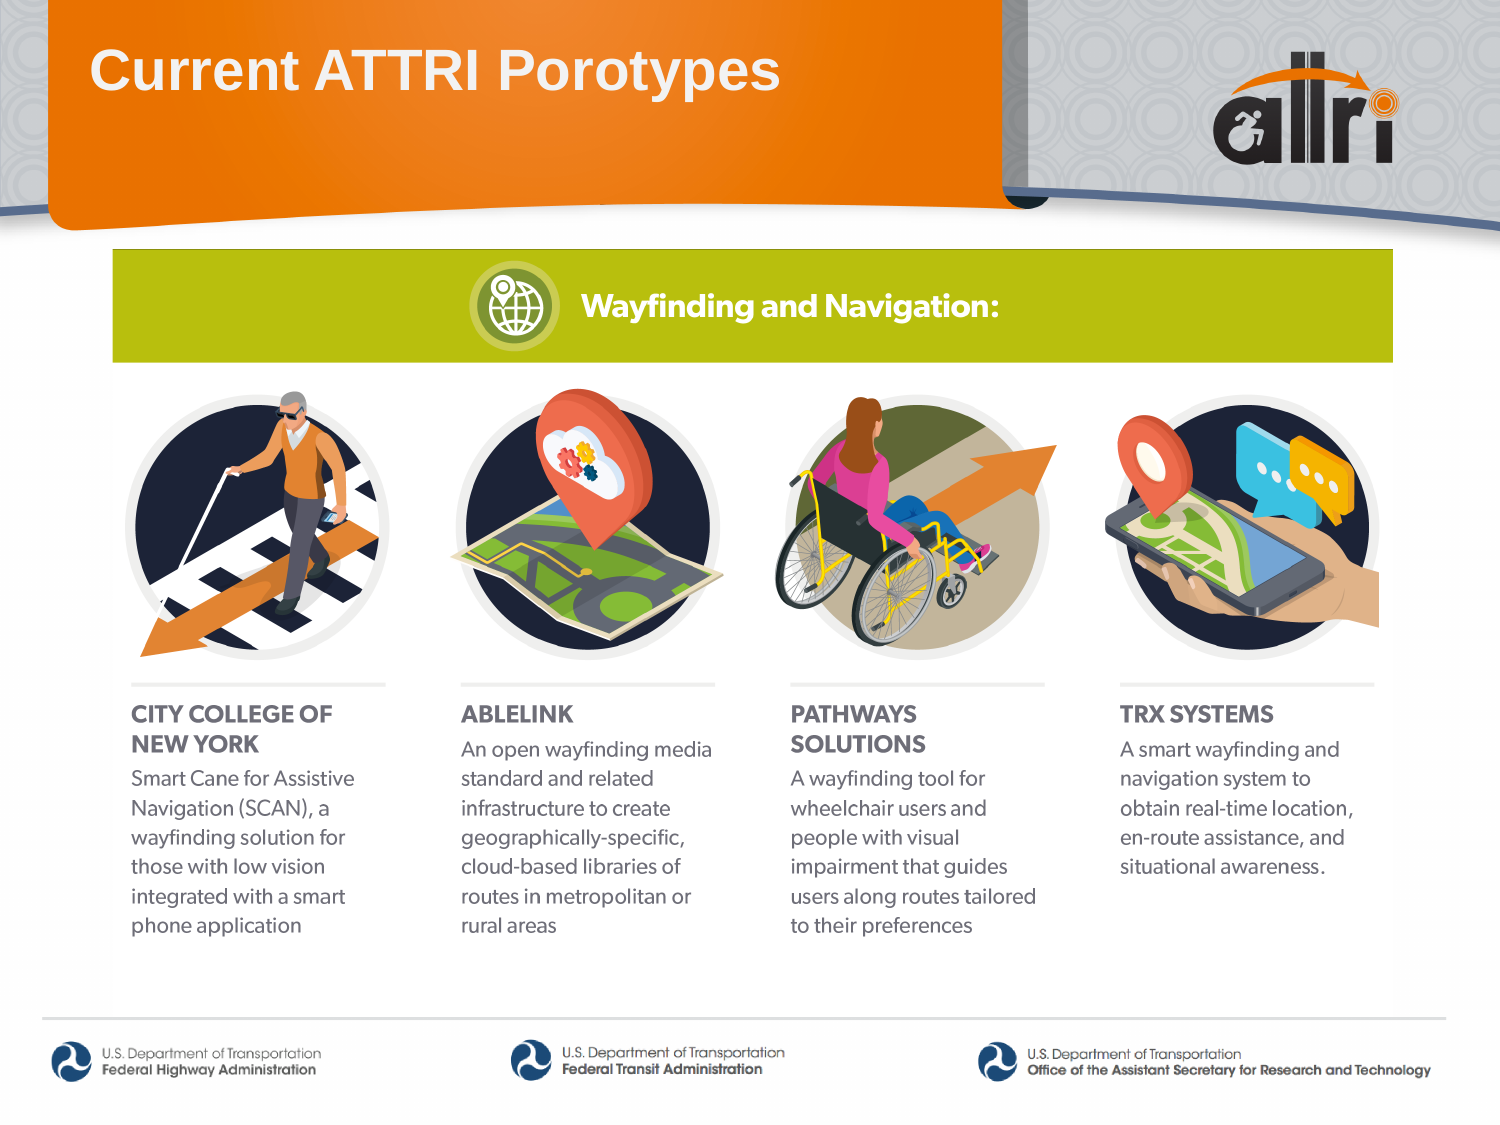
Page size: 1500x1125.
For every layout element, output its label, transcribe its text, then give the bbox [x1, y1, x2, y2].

picture [0, 0, 1500, 1125]
title Current ATTRI Porotypes [75, 24, 975, 163]
